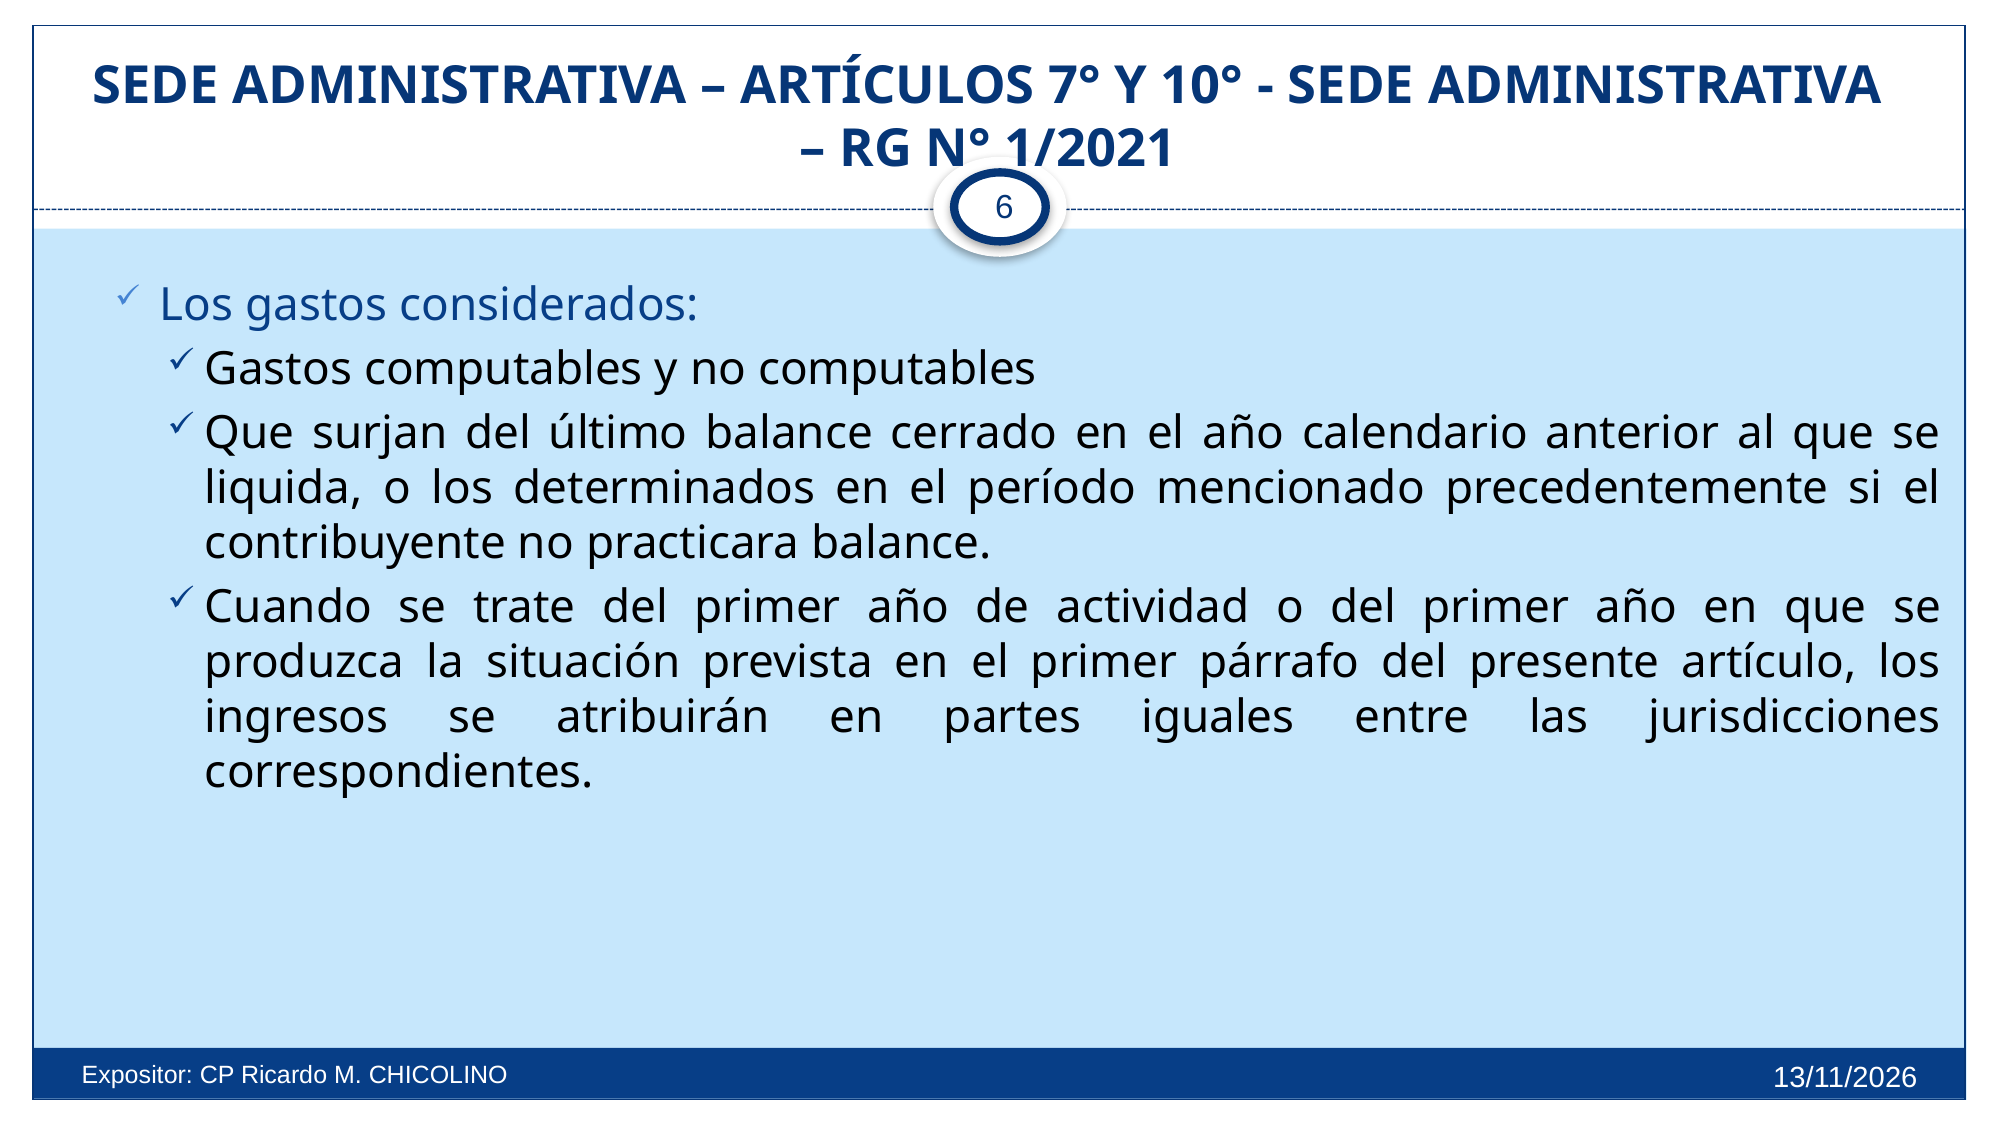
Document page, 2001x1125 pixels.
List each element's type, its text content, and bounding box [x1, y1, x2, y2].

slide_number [1266, 1050, 1933, 1111]
footer Expositor: CP Ricardo M. CHICOLINO [66, 1051, 850, 1112]
title SEDE ADMINISTRATIVA – ARTÍCULOS 7° Y 10° - SEDE ADMINISTRATIVA – RG N° 1/2021 [66, 42, 1910, 185]
slide_number 6 [954, 168, 1055, 241]
list Los gastos considerados: Gastos computables y no computables Que surjan del último balance cerrado en el año calendario anterior al que se liquida, o los determinados en el período mencionado precedentemente si el contribuyente no practicara balance. Cuando se trate del primer año de actividad o del primer año en que se produzca la situación prevista en el primer párrafo del presente artículo, los ingresos se atribuirán en partes iguales entre las jurisdicciones correspondientes. [55, 267, 1957, 1005]
